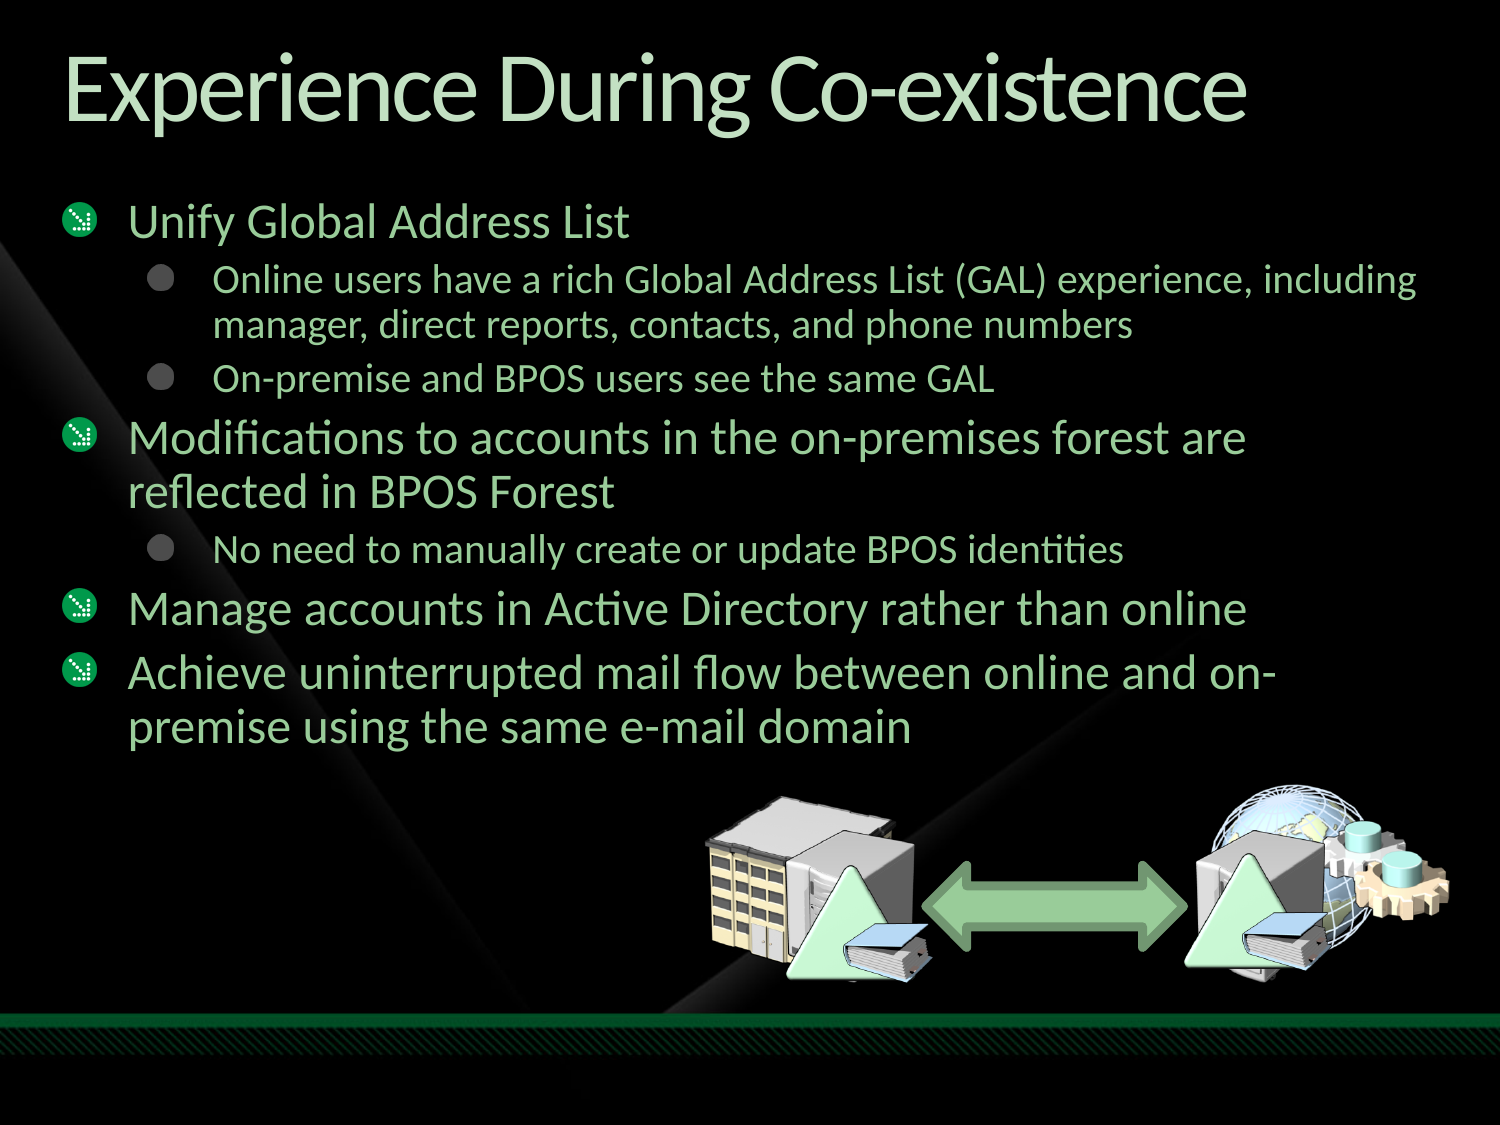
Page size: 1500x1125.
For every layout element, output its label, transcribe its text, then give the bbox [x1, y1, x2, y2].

text_box [922, 860, 1177, 952]
title Experience During Co-existence [62, 35, 1442, 223]
list Unify Global Address List Online users have a rich Global Address List (GAL) experience, including manager, direct reports, contacts, and phone numbers On-premise and BPOS users see the same GAL Modifications to accounts in the on-premises forest are reflected in BPOS Forest No need to manually create or update BPOS identities Manage accounts in Active Directory rather than online Achieve uninterrupted mail flow between online and on-premise using the same e-mail domain [62, 195, 1438, 559]
picture [0, 0, 1500, 1125]
